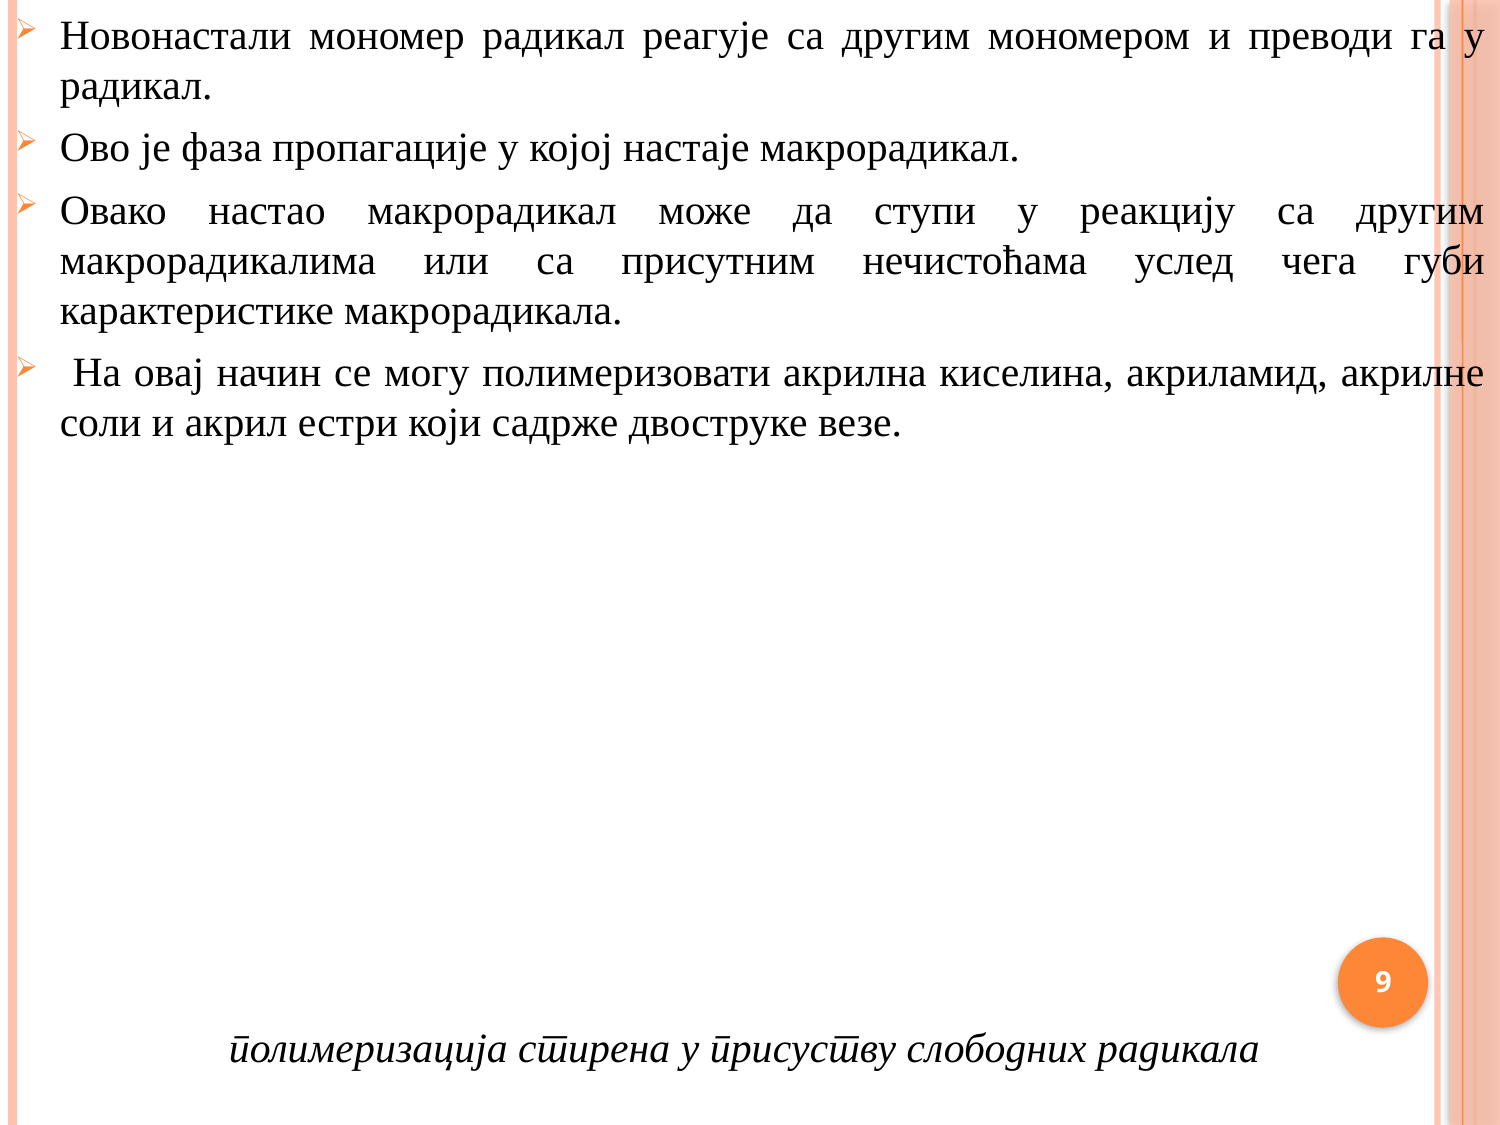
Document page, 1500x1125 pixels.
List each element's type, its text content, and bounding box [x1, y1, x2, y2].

list Новонастали мономер радикал реагује са другим мономером и преводи га у радикал. Ово је фаза пропагације у којој настаје макрорадикал. Овако настао макрорадикал може да ступи у реакцију са другим макрорадикалима или са присутним нечистоћама услед чега губи карактеристике макрорадикала. На овај начин се могу полимеризовати акрилна киселина, акриламид, акрилне соли и акрил естри који садрже двоструке везе. полимеризација стирена у присуству слободних радикала [0, 0, 1500, 1125]
